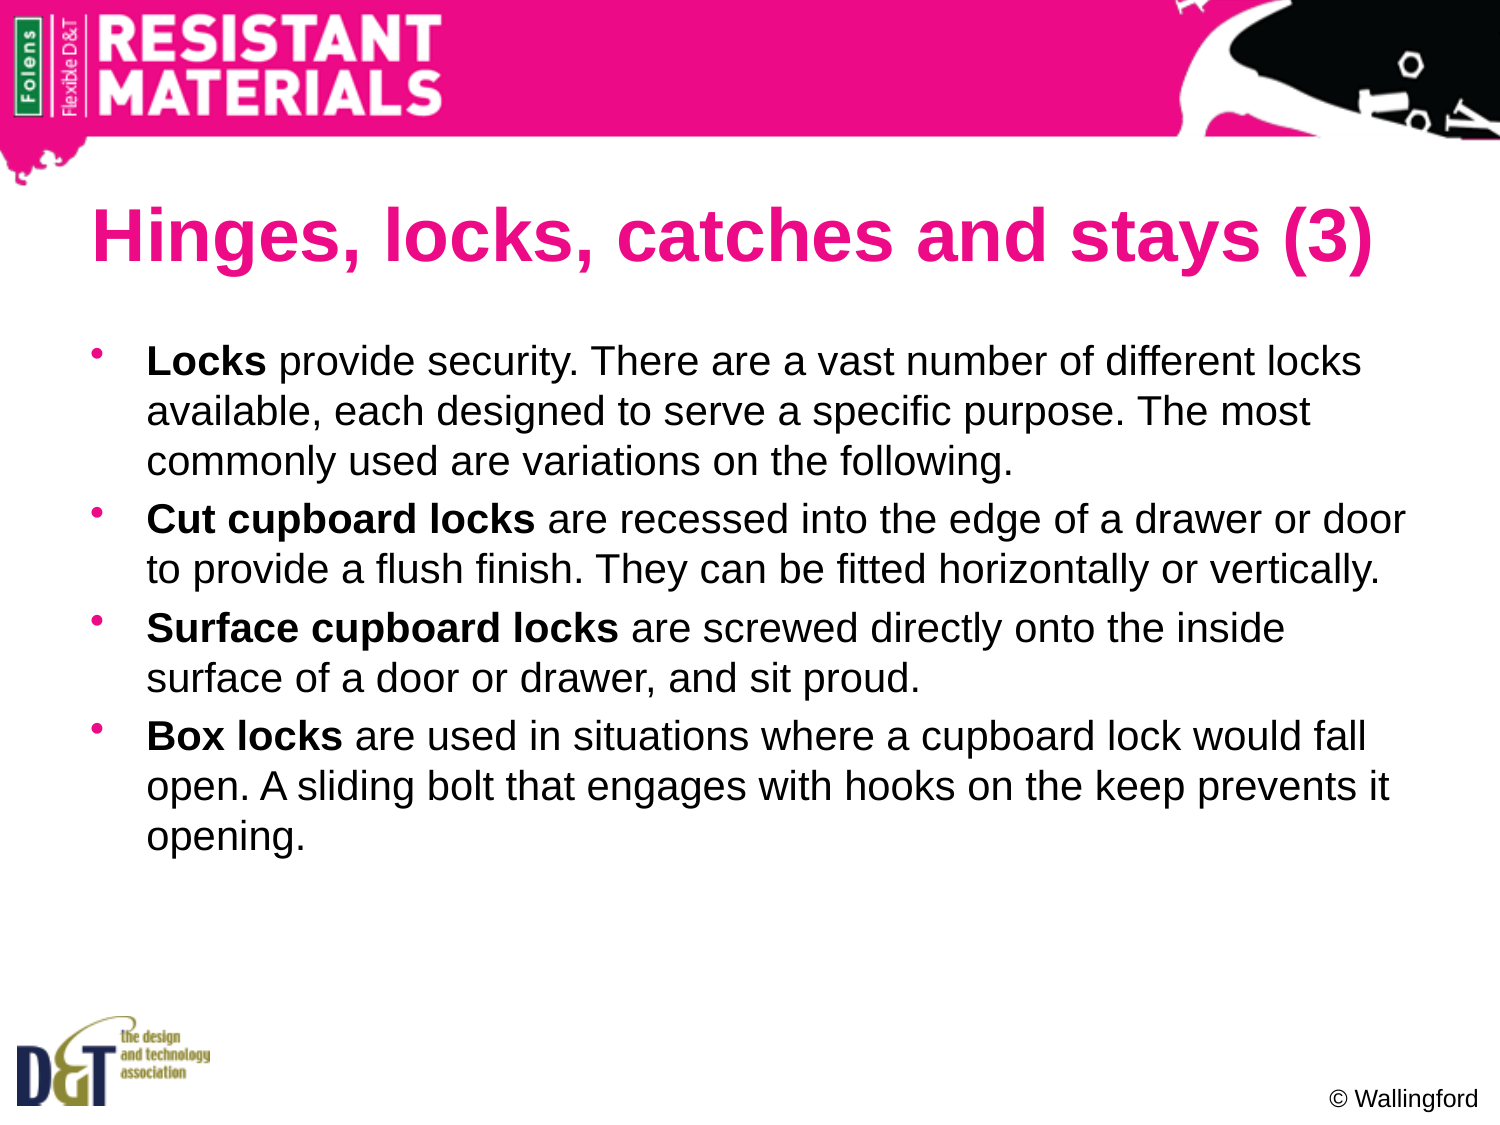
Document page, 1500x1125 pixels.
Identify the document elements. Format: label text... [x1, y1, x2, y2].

list Locks provide security. There are a vast number of different locks available, each designed to serve a specific purpose. The most commonly used are variations on the following. Cut cupboard locks are recessed into the edge of a drawer or door to provide a flush finish. They can be fitted horizontally or vertically. Surface cupboard locks are screwed directly onto the inside surface of a door or drawer, and sit proud. Box locks are used in situations where a cupboard lock would fall open. A sliding bolt that engages with hooks on the keep prevents it opening. [75, 326, 1425, 1005]
text_box © Wallingford [1257, 1074, 1495, 1125]
title Hinges, locks, catches and stays (3) [76, 160, 1427, 301]
picture [0, 0, 1500, 1125]
